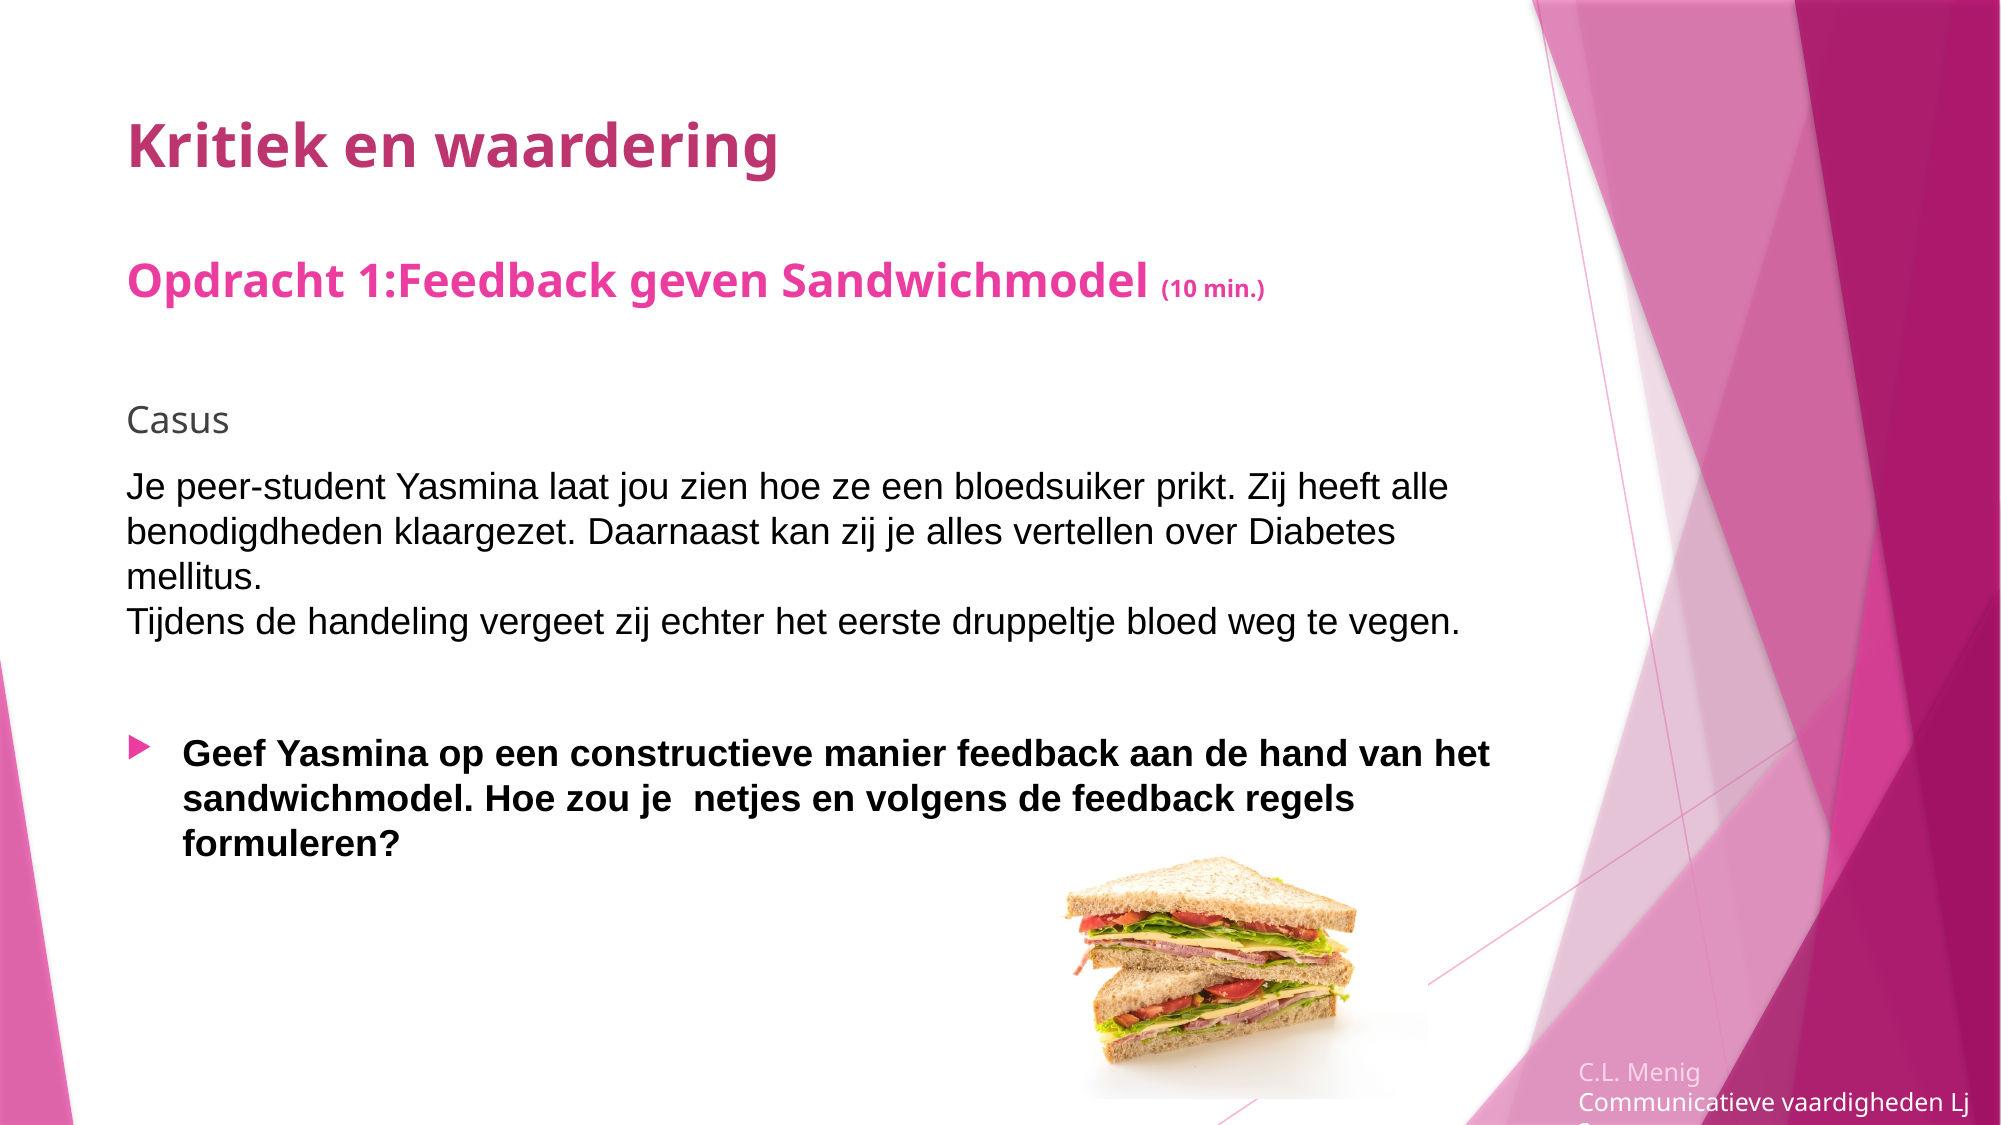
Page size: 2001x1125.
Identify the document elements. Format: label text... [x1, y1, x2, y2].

list Casus Je peer-student Yasmina laat jou zien hoe ze een bloedsuiker prikt. Zij heeft alle benodigdheden klaargezet. Daarnaast kan zij je alles vertellen over Diabetes mellitus. Tijdens de handeling vergeet zij echter het eerste druppeltje bloed weg te vegen. Geef Yasmina op een constructieve manier feedback aan de hand van het sandwichmodel. Hoe zou je netjes en volgens de feedback regels formuleren? [111, 388, 1522, 1025]
text_box C.L. Menig Communicatieve vaardigheden Lj 3 [1563, 1049, 2000, 1125]
picture [973, 811, 1428, 1099]
title Kritiek en waardering Opdracht 1:Feedback geven Sandwichmodel (10 min.) [111, 99, 1522, 317]
